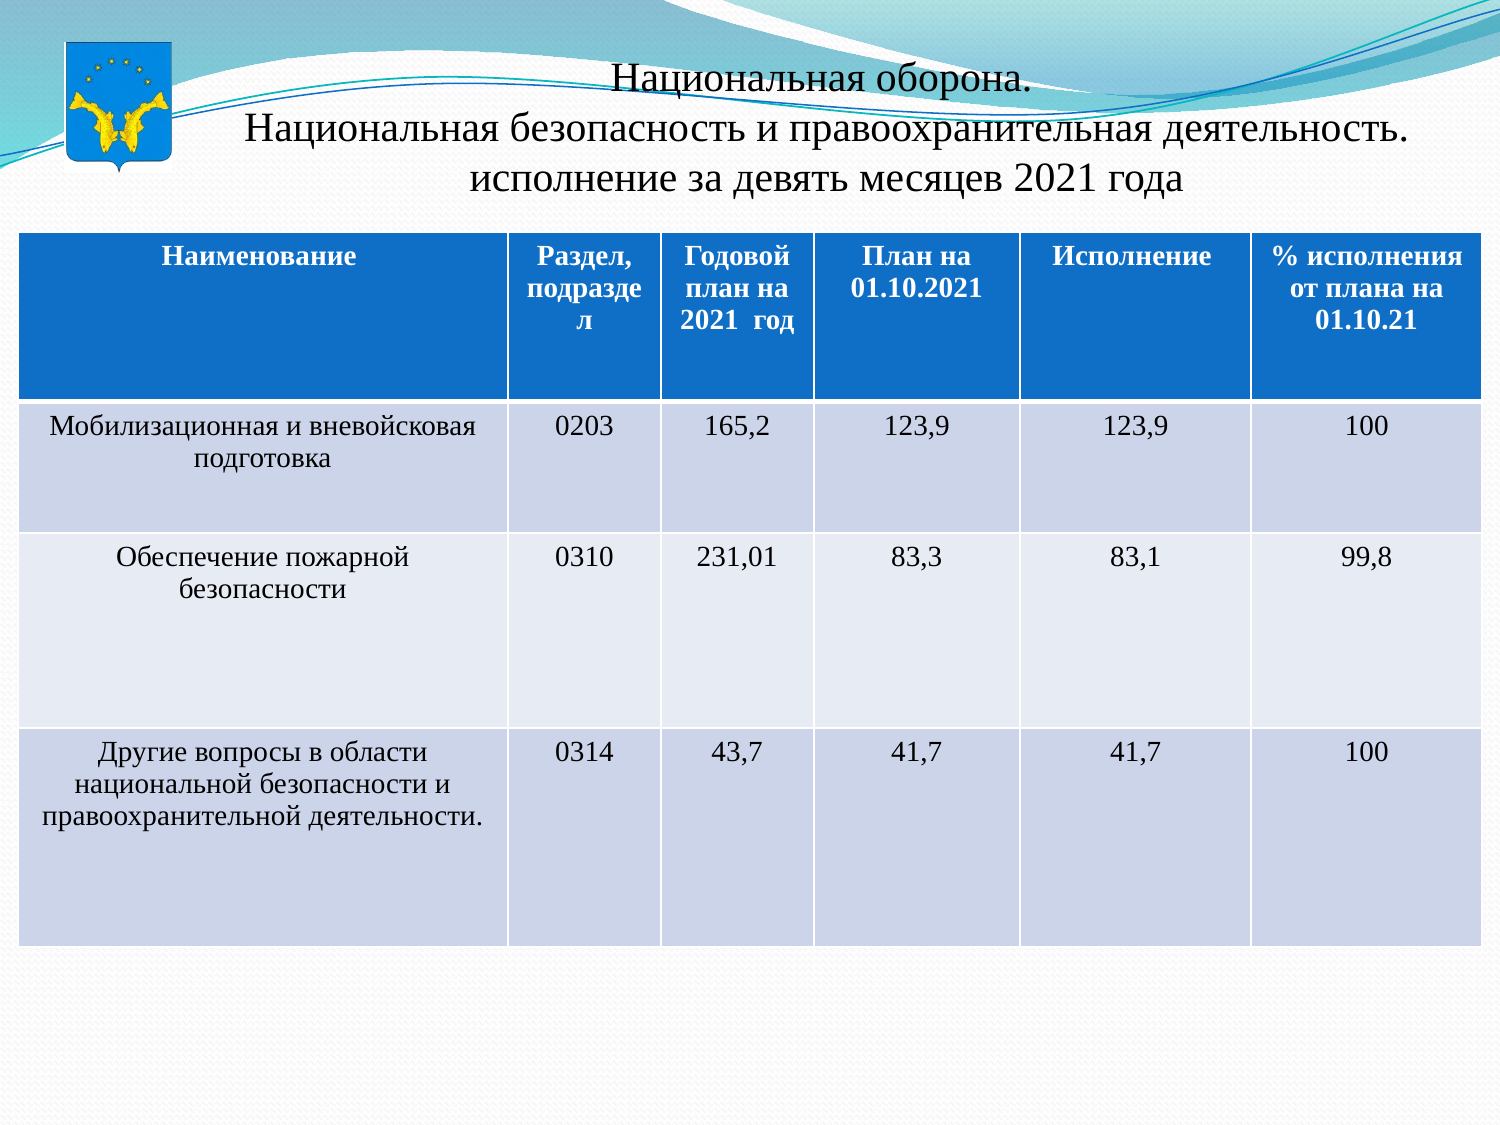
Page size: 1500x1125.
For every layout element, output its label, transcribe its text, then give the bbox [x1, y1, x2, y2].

table_cell 0314 [509, 729, 660, 946]
table_header Годовой план на 2021 год [662, 233, 813, 399]
table_cell 43,7 [662, 729, 813, 946]
table_cell Обеспечение пожарной безопасности [19, 534, 507, 727]
table_cell 41,7 [815, 729, 1019, 946]
table_cell 0203 [509, 404, 660, 532]
table_cell 231,01 [662, 534, 813, 727]
table_cell 100 [1252, 729, 1481, 946]
table_cell 99,8 [1252, 534, 1481, 727]
picture [64, 42, 172, 173]
table_header Исполнение [1021, 233, 1250, 399]
table_cell Мобилизационная и вневойсковая подготовка [19, 404, 507, 532]
table_cell Другие вопросы в области национальной безопасности и правоохранительной деятельности. [19, 729, 507, 946]
table_cell 83,1 [1021, 534, 1250, 727]
table_header План на 01.10.2021 [815, 233, 1019, 399]
table_header Наименование [19, 233, 507, 399]
table_cell 100 [1252, 404, 1481, 532]
table_cell 41,7 [1021, 729, 1250, 946]
table_header % исполнения от плана на 01.10.21 [1252, 233, 1481, 399]
text_box Национальная оборона. Национальная безопасность и правоохранительная деятельность. исполнение за девять месяцев 2021 года [182, 42, 1471, 208]
table_cell 0310 [509, 534, 660, 727]
table_cell 123,9 [815, 404, 1019, 532]
table_cell 123,9 [1021, 404, 1250, 532]
table_cell 83,3 [815, 534, 1019, 727]
table_cell 165,2 [662, 404, 813, 532]
table_header Раздел, подраздел [509, 233, 660, 399]
